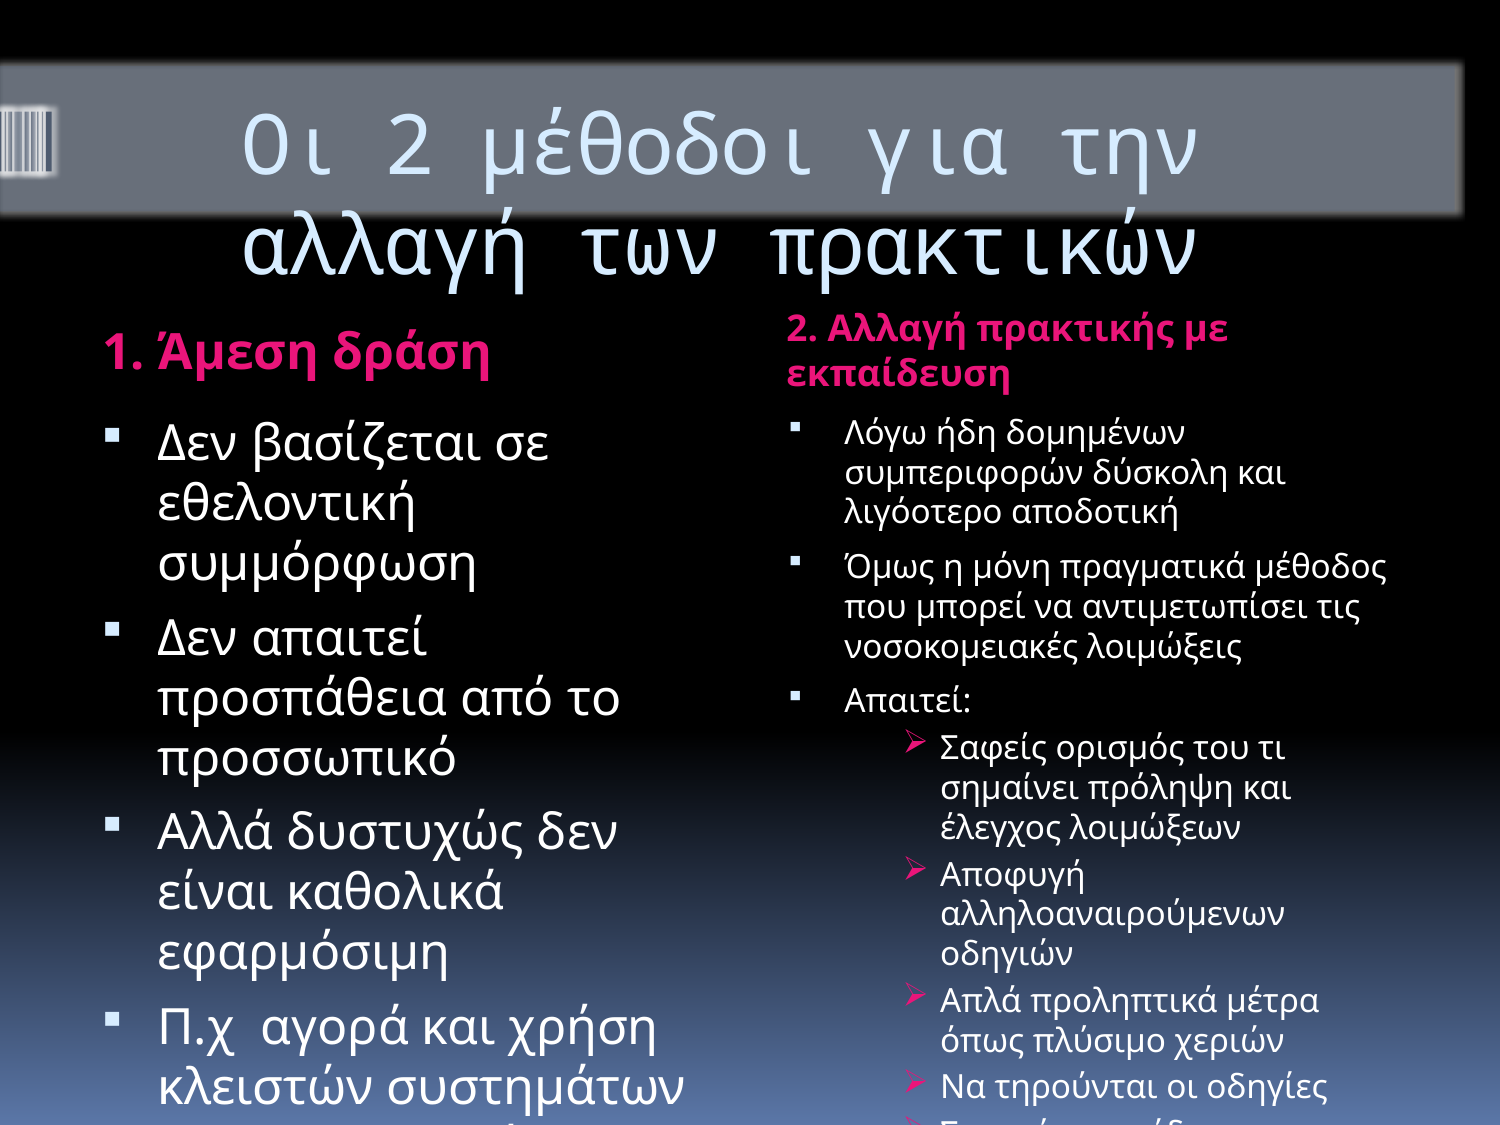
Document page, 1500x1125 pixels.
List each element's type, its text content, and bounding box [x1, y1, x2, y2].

list Λόγω ήδη δομημένων συμπεριφορών δύσκολη και λιγόοτερο αποδοτική Όμως η μόνη πραγματικά μέθοδος που μπορεί να αντιμετωπίσει τις νοσοκομειακές λοιμώξεις Απαιτεί: Σαφείς ορισμός του τι σημαίνει πρόληψη και έλεγχος λοιμώξεων Αποφυγή αλληλοαναιρούμενων οδηγιών Απλά προληπτικά μέτρα όπως πλύσιμο χεριών Να τηρούνται οι οδηγίες Συνεχής εκπαίδευση συζήτηση προβλημάτων με αρμοδίους και εμπλεκομένους [761, 403, 1426, 1054]
list 1. Άμεση δράση [74, 296, 738, 403]
list 2. Αλλαγή πρακτικής με εκπαίδευση [761, 296, 1426, 403]
list Δεν βασίζεται σε εθελοντική συμμόρφωση Δεν απαιτεί προσπάθεια από το προσσωπικό Αλλά δυστυχώς δεν είναι καθολικά εφαρμόσιμη Π.χ αγορά και χρήση κλειστών συστημάτων καθετηριασμού [74, 403, 738, 1054]
title Οι 2 μέθοδοι για την αλλαγή των πρακτικών [82, 84, 1358, 235]
